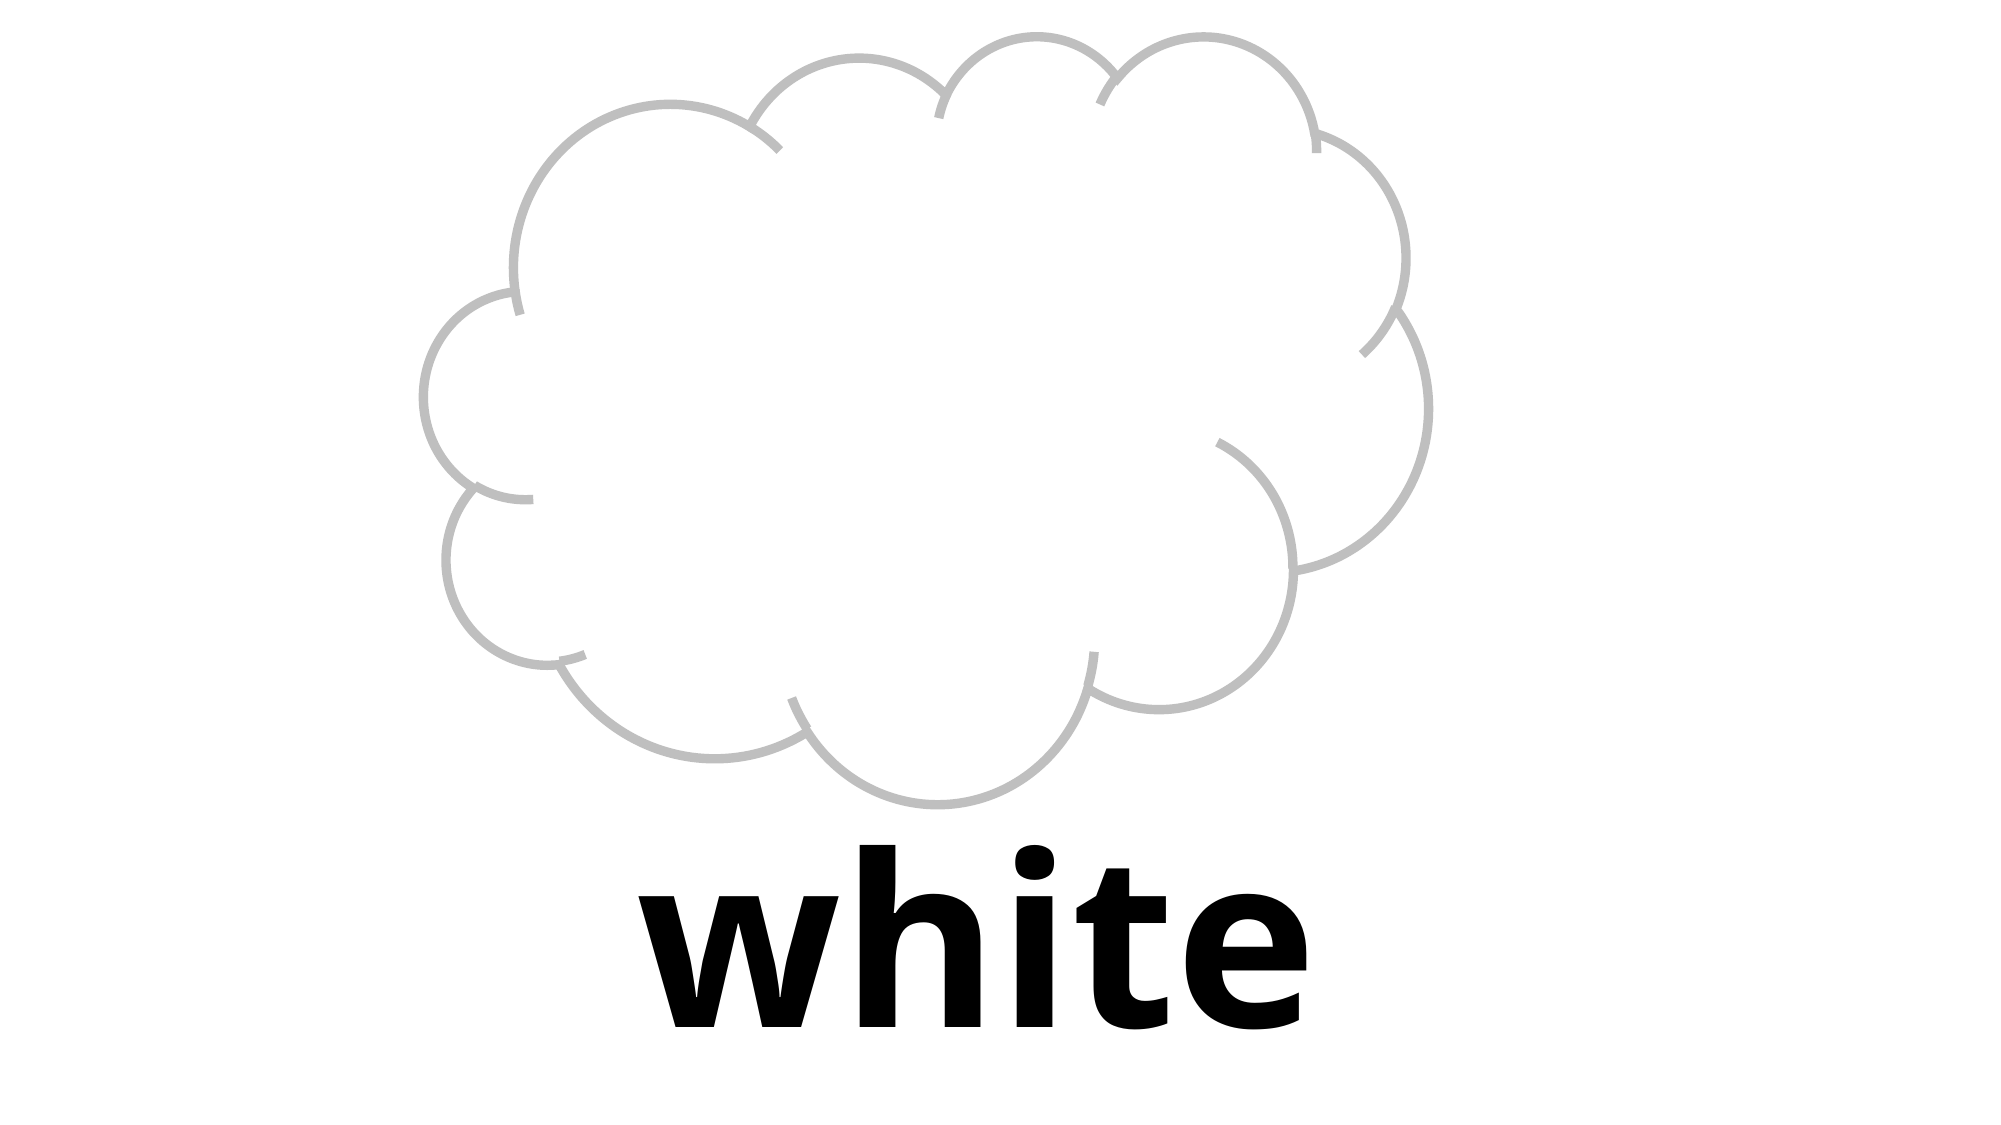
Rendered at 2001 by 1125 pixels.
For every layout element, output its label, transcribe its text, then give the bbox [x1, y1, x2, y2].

text_box white [621, 780, 1332, 1083]
text_box [422, 35, 1430, 780]
